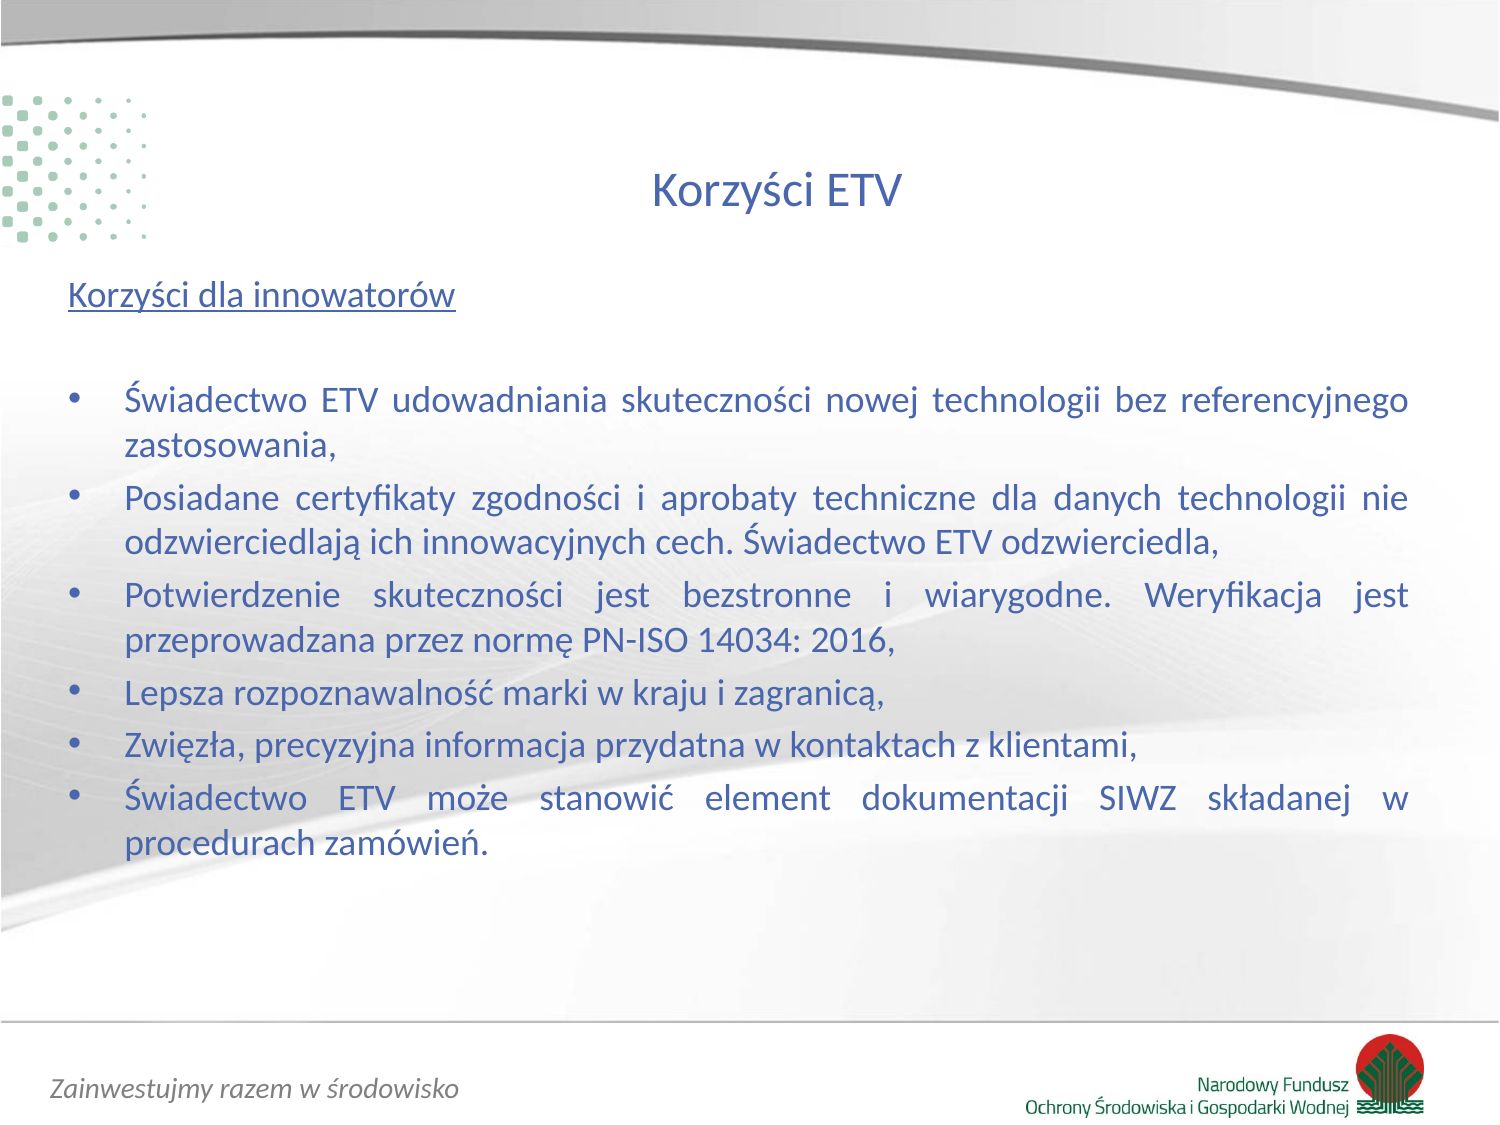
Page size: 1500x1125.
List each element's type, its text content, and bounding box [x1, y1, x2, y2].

picture [1026, 1034, 1424, 1118]
list Korzyści dla innowatorów Świadectwo ETV udowadniania skuteczności nowej technologii bez referencyjnego zastosowania, Posiadane certyfikaty zgodności i aprobaty techniczne dla danych technologii nie odzwierciedlają ich innowacyjnych cech. Świadectwo ETV odzwierciedla, Potwierdzenie skuteczności jest bezstronne i wiarygodne. Weryfikacja jest przeprowadzana przez normę PN-ISO 14034: 2016, Lepsza rozpoznawalność marki w kraju i zagranicą, Zwięzła, precyzyjna informacja przydatna w kontaktach z klientami, Świadectwo ETV może stanowić element dokumentacji SIWZ składanej w procedurach zamówień. [53, 262, 1425, 1005]
text_box Korzyści ETV [107, 127, 1449, 234]
picture [0, 0, 1499, 1023]
